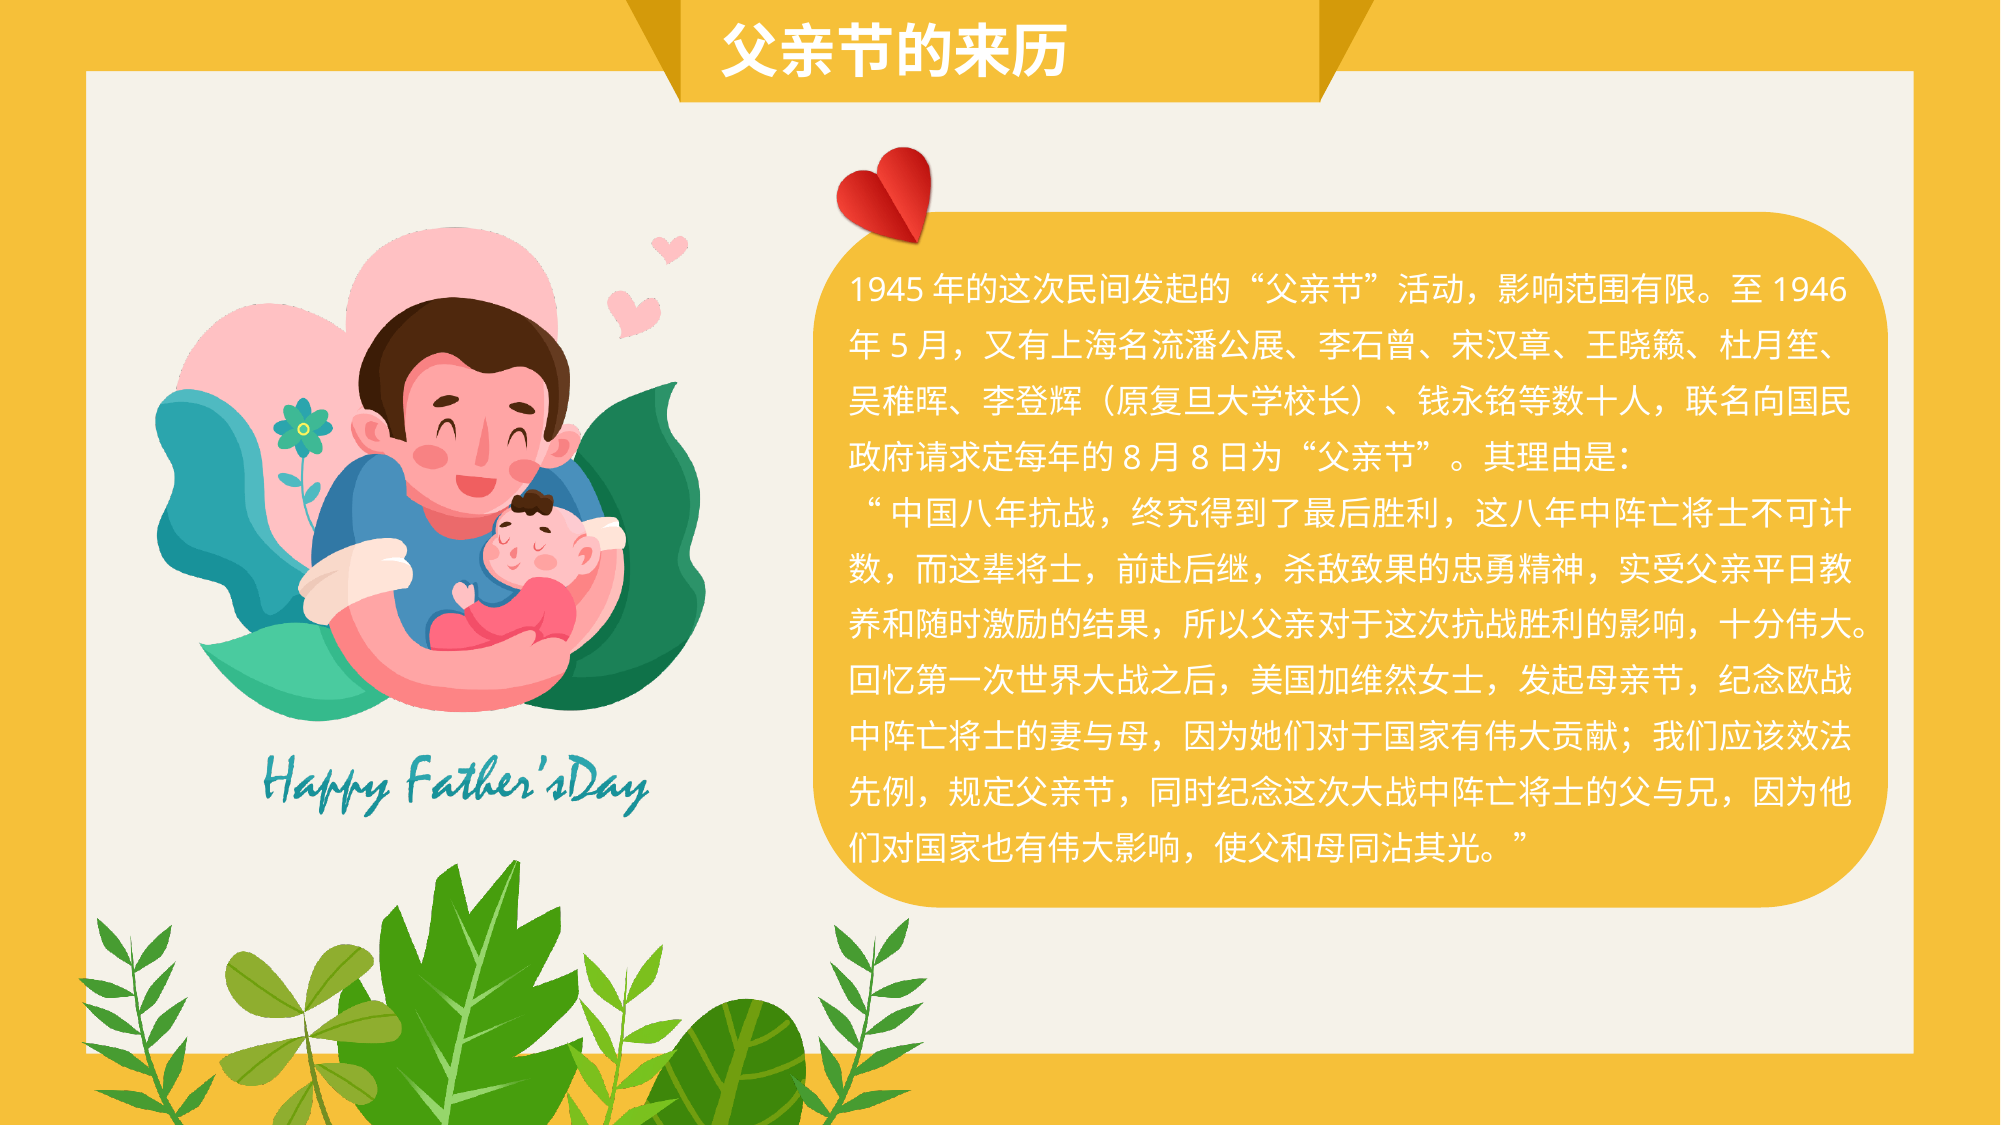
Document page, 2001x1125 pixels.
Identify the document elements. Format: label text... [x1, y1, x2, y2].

text_box [1087, 210, 1863, 261]
text_box [1087, 858, 1863, 909]
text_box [623, 0, 1377, 103]
picture [0, 49, 1087, 1125]
text_box 1945年的这次民间发起的“父亲节”活动，影响范围有限。至1946年5月，又有上海名流潘公展、李石曾、宋汉章、王晓籁、杜月笙、吴稚晖、李登辉（原复旦大学校长）、钱永铭等数十人，联名向国民政府请求定每年的8月8日为“父亲节”。其理由是： “中国八年抗战，终究得到了最后胜利，这八年中阵亡将士不可计数，而这辈将士，前赴后继，杀敌致果的忠勇精神，实受父亲平日教养和随时激励的结果，所以父亲对于这次抗战胜利的影响，十分伟大。回忆第一次世界大战之后，美国加维然女士，发起母亲节，纪念欧战中阵亡将士的妻与母，因为她们对于国家有伟大贡献；我们应该效法先例，规定父亲节，同时纪念这次大战中阵亡将士的父与兄，因为他们对国家也有伟大影响，使父和母同沾其光。” [1087, 261, 1889, 858]
